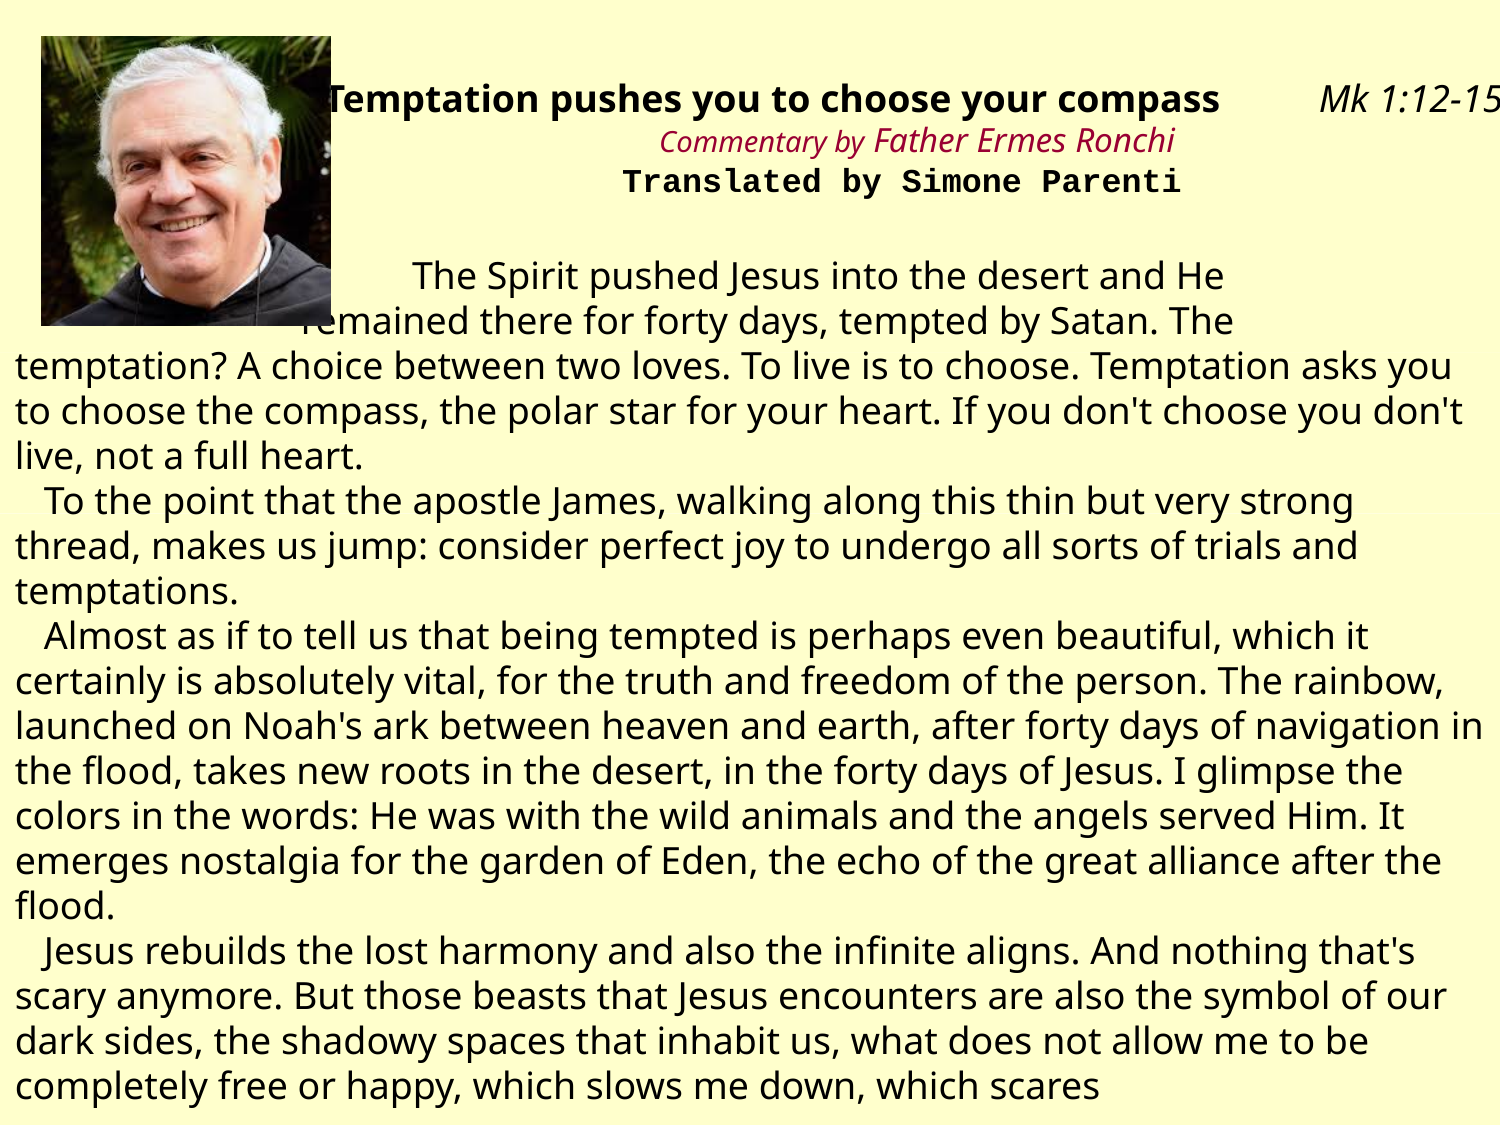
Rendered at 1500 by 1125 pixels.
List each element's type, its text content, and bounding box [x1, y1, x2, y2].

picture [41, 36, 331, 326]
text_box The Spirit pushed Jesus into the desert and He remained there for forty days, tempted by Satan. The temptation? A choice between two loves. To live is to choose. Temptation asks you to choose the compass, the polar star for your heart. If you don't choose you don't live, not a full heart. To the point that the apostle James, walking along this thin but very strong thread, makes us jump: consider perfect joy to undergo all sorts of trials and temptations. Almost as if to tell us that being tempted is perhaps even beautiful, which it certainly is absolutely vital, for the truth and freedom of the person. The rainbow, launched on Noah's ark between heaven and earth, after forty days of navigation in the flood, takes new roots in the desert, in the forty days of Jesus. I glimpse the colors in the words: He was with the wild animals and the angels served Him. It emerges nostalgia for the garden of Eden, the echo of the great alliance after the flood. Jesus rebuilds the lost harmony and also the infinite aligns. And nothing that's scary anymore. But those beasts that Jesus encounters are also the symbol of our dark sides, the shadowy spaces that inhabit us, what does not allow me to be completely free or happy, which slows me down, which scares [0, 244, 1500, 1115]
text_box Temptation pushes you to choose your compass Mk 1:12-15 Commentary by Father Ermes Ronchi Translated by Simone Parenti [331, 67, 1500, 207]
